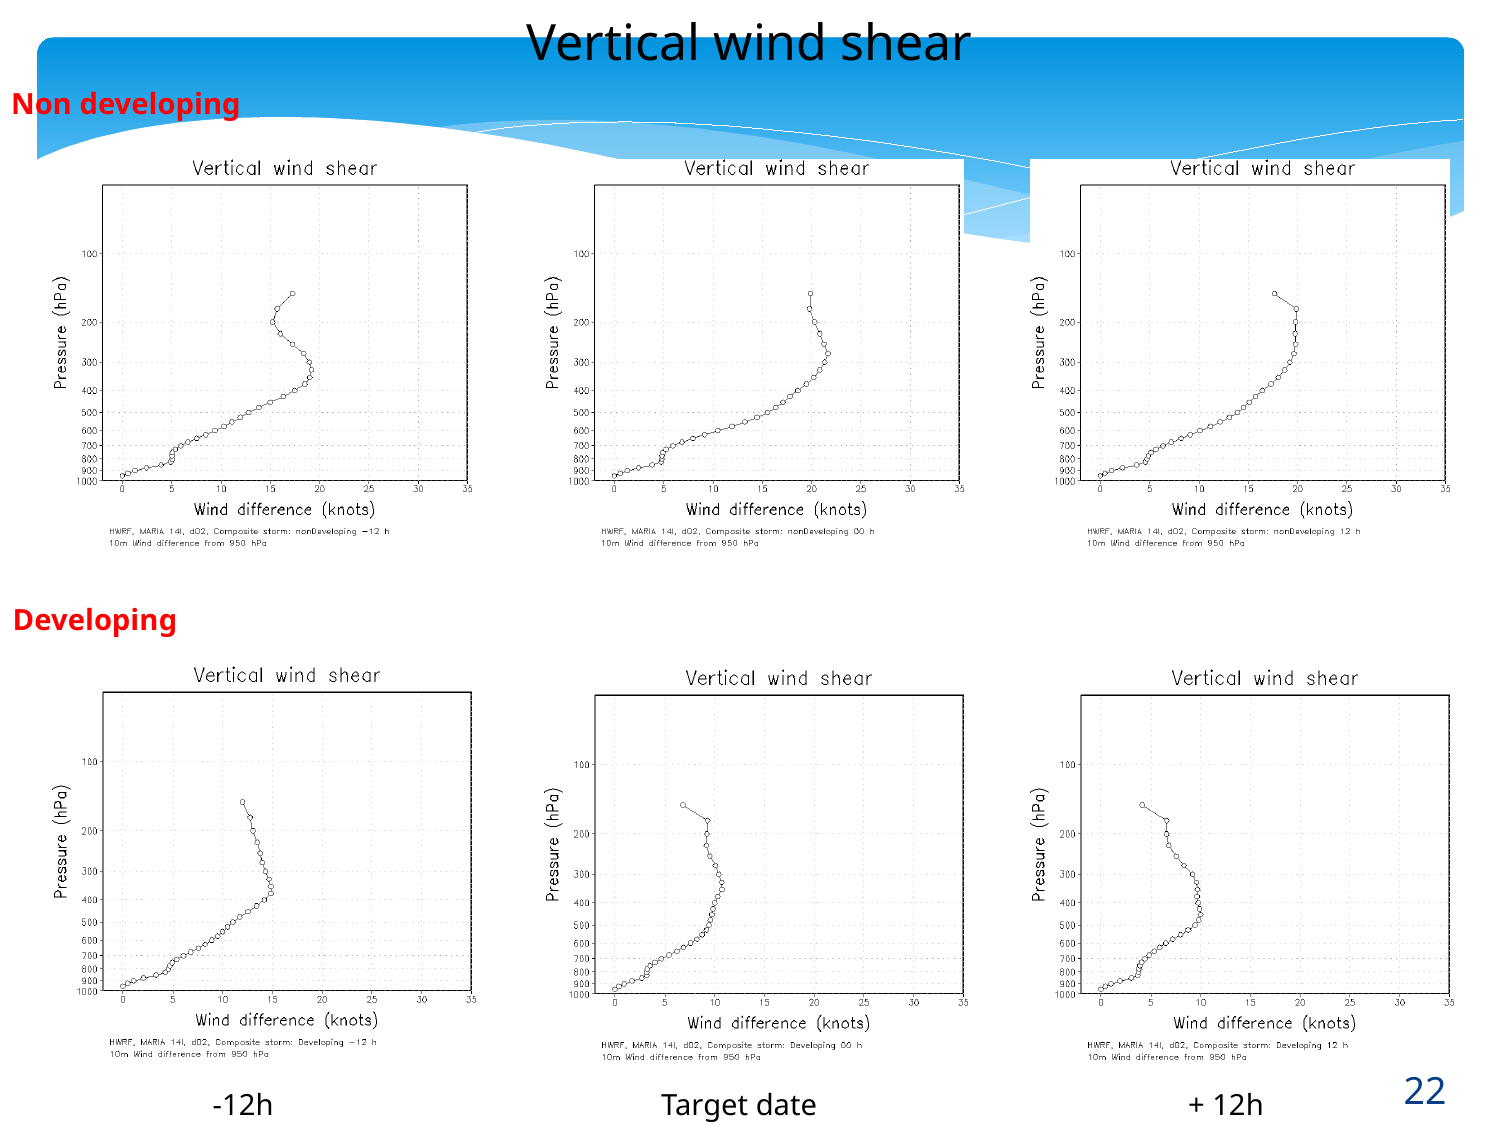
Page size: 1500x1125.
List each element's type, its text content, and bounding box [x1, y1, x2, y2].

picture [543, 669, 968, 1060]
picture [543, 159, 964, 546]
text_box Developing [0, 594, 193, 644]
text_box Non developing [0, 78, 256, 128]
text_box + 12h [1173, 1078, 1279, 1125]
text_box Vertical wind shear [512, 3, 988, 78]
text_box -12h [197, 1078, 289, 1125]
picture [1030, 669, 1455, 1060]
picture [52, 159, 472, 546]
picture [52, 666, 477, 1057]
text_box Target date [646, 1078, 833, 1125]
slide_number 22 [1350, 1062, 1500, 1123]
picture [1030, 159, 1450, 546]
